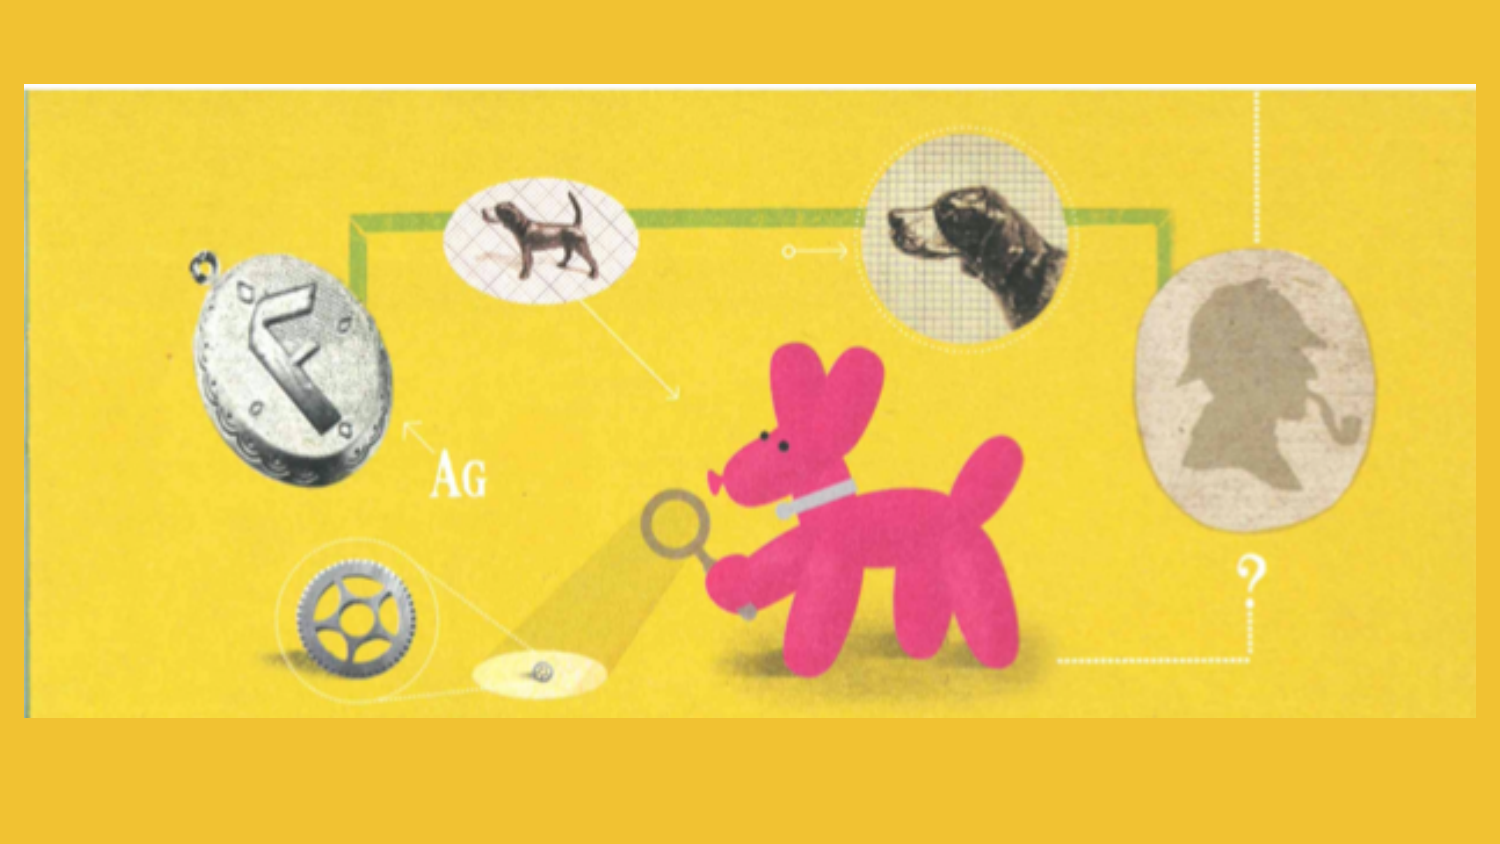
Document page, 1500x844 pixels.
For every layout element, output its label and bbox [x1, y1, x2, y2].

picture [24, 84, 1476, 718]
